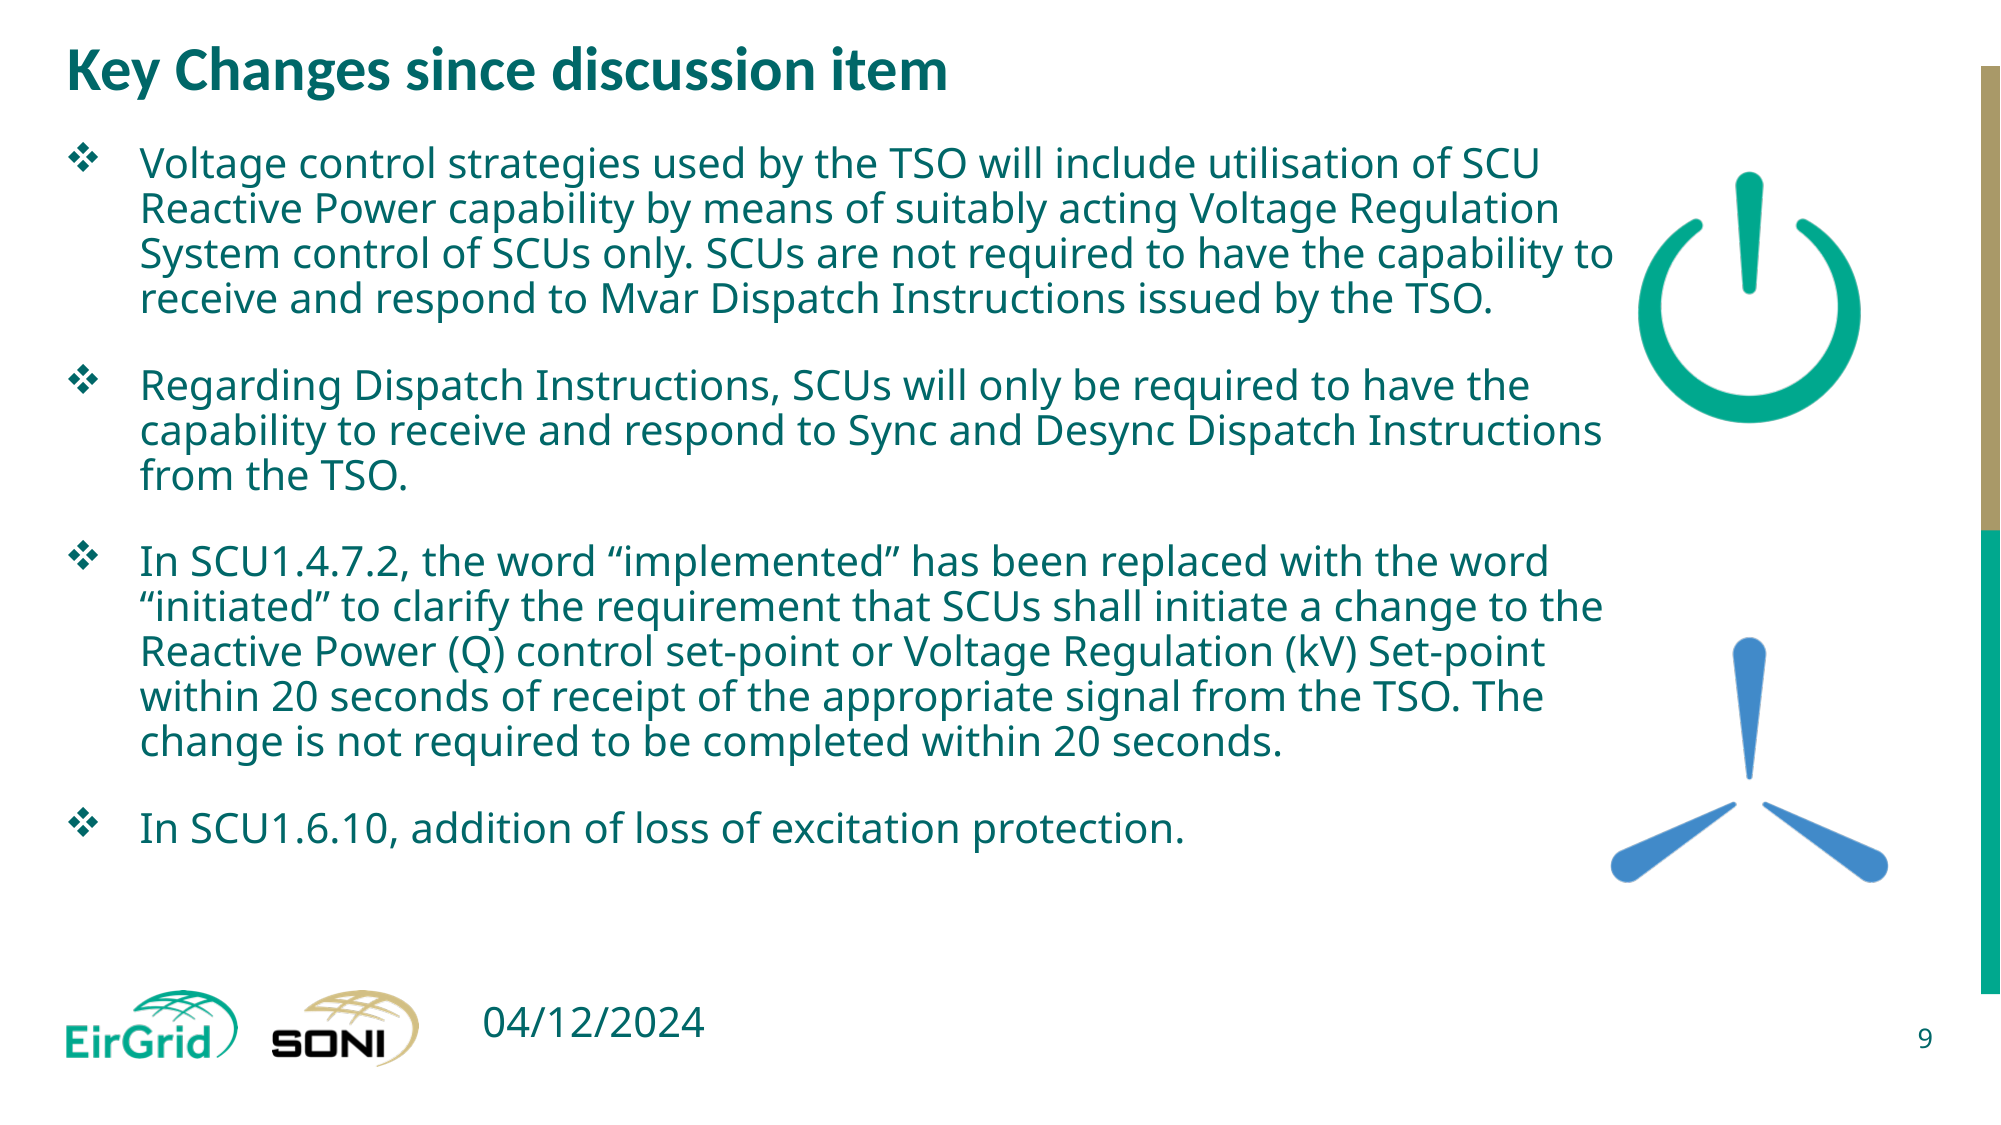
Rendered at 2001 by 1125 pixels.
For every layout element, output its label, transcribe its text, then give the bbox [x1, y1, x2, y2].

list Voltage control strategies used by the TSO will include utilisation of SCU Reactive Power capability by means of suitably acting Voltage Regulation System control of SCUs only. SCUs are not required to have the capability to receive and respond to Mvar Dispatch Instructions issued by the TSO. Regarding Dispatch Instructions, SCUs will only be required to have the capability to receive and respond to Sync and Desync Dispatch Instructions from the TSO. In SCU1.4.7.2, the word “implemented” has been replaced with the word “initiated” to clarify the requirement that SCUs shall initiate a change to the Reactive Power (Q) control set-point or Voltage Regulation (kV) Set-point within 20 seconds of receipt of the appropriate signal from the TSO. The change is not required to be completed within 20 seconds. In SCU1.6.10, addition of loss of excitation protection. [64, 142, 1624, 585]
title Key Changes since discussion item [67, 36, 1545, 142]
picture [66, 990, 238, 1059]
picture [1518, 66, 1981, 992]
picture [272, 990, 419, 1067]
text_box 04/12/2024 [482, 1001, 844, 1059]
text_box [64, 602, 1542, 751]
slide_number 9 [1858, 992, 1933, 1059]
